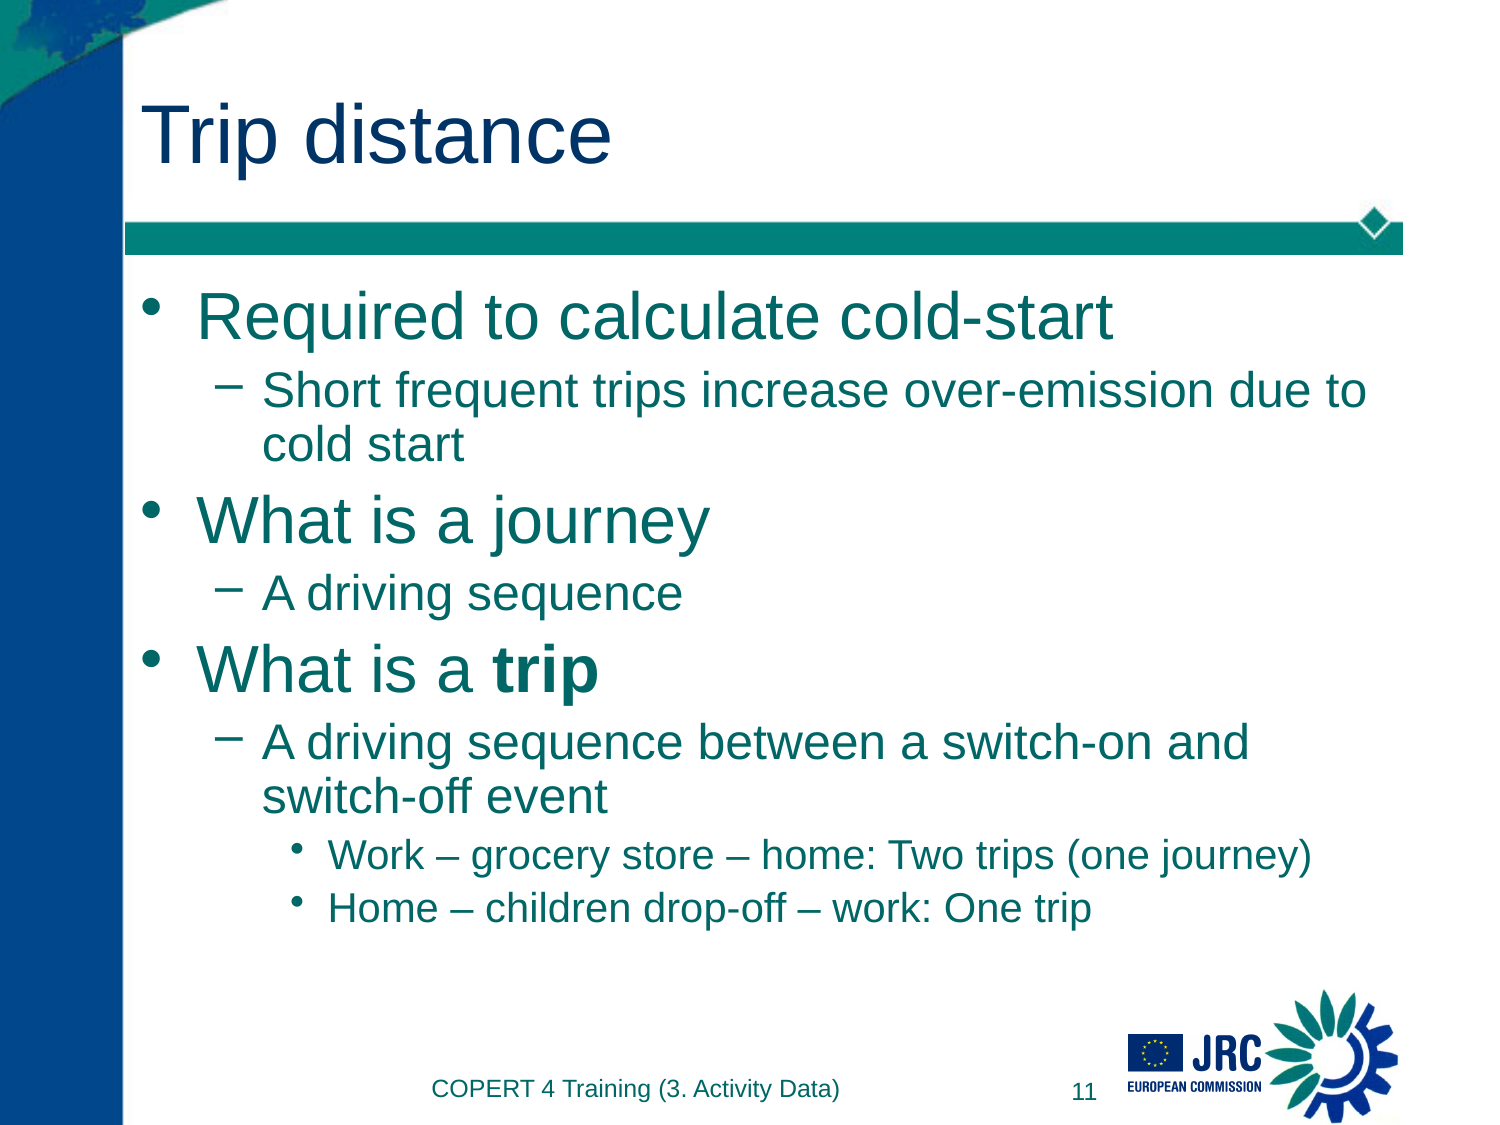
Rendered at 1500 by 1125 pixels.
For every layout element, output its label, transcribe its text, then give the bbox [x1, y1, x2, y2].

title Trip distance [124, 33, 1401, 188]
picture [1262, 987, 1400, 1125]
picture [0, 0, 1403, 1125]
slide_number 11 [987, 1062, 1113, 1113]
list Required to calculate cold-start Short frequent trips increase over-emission due to cold start What is a journey A driving sequence What is a trip A driving sequence between a switch-on and switch-off event Work – grocery store – home: Two trips (one journey) Home – children drop-off – work: One trip [124, 274, 1401, 963]
footer COPERT 4 Training (3. Activity Data) [324, 1062, 948, 1110]
picture [1128, 1034, 1261, 1092]
